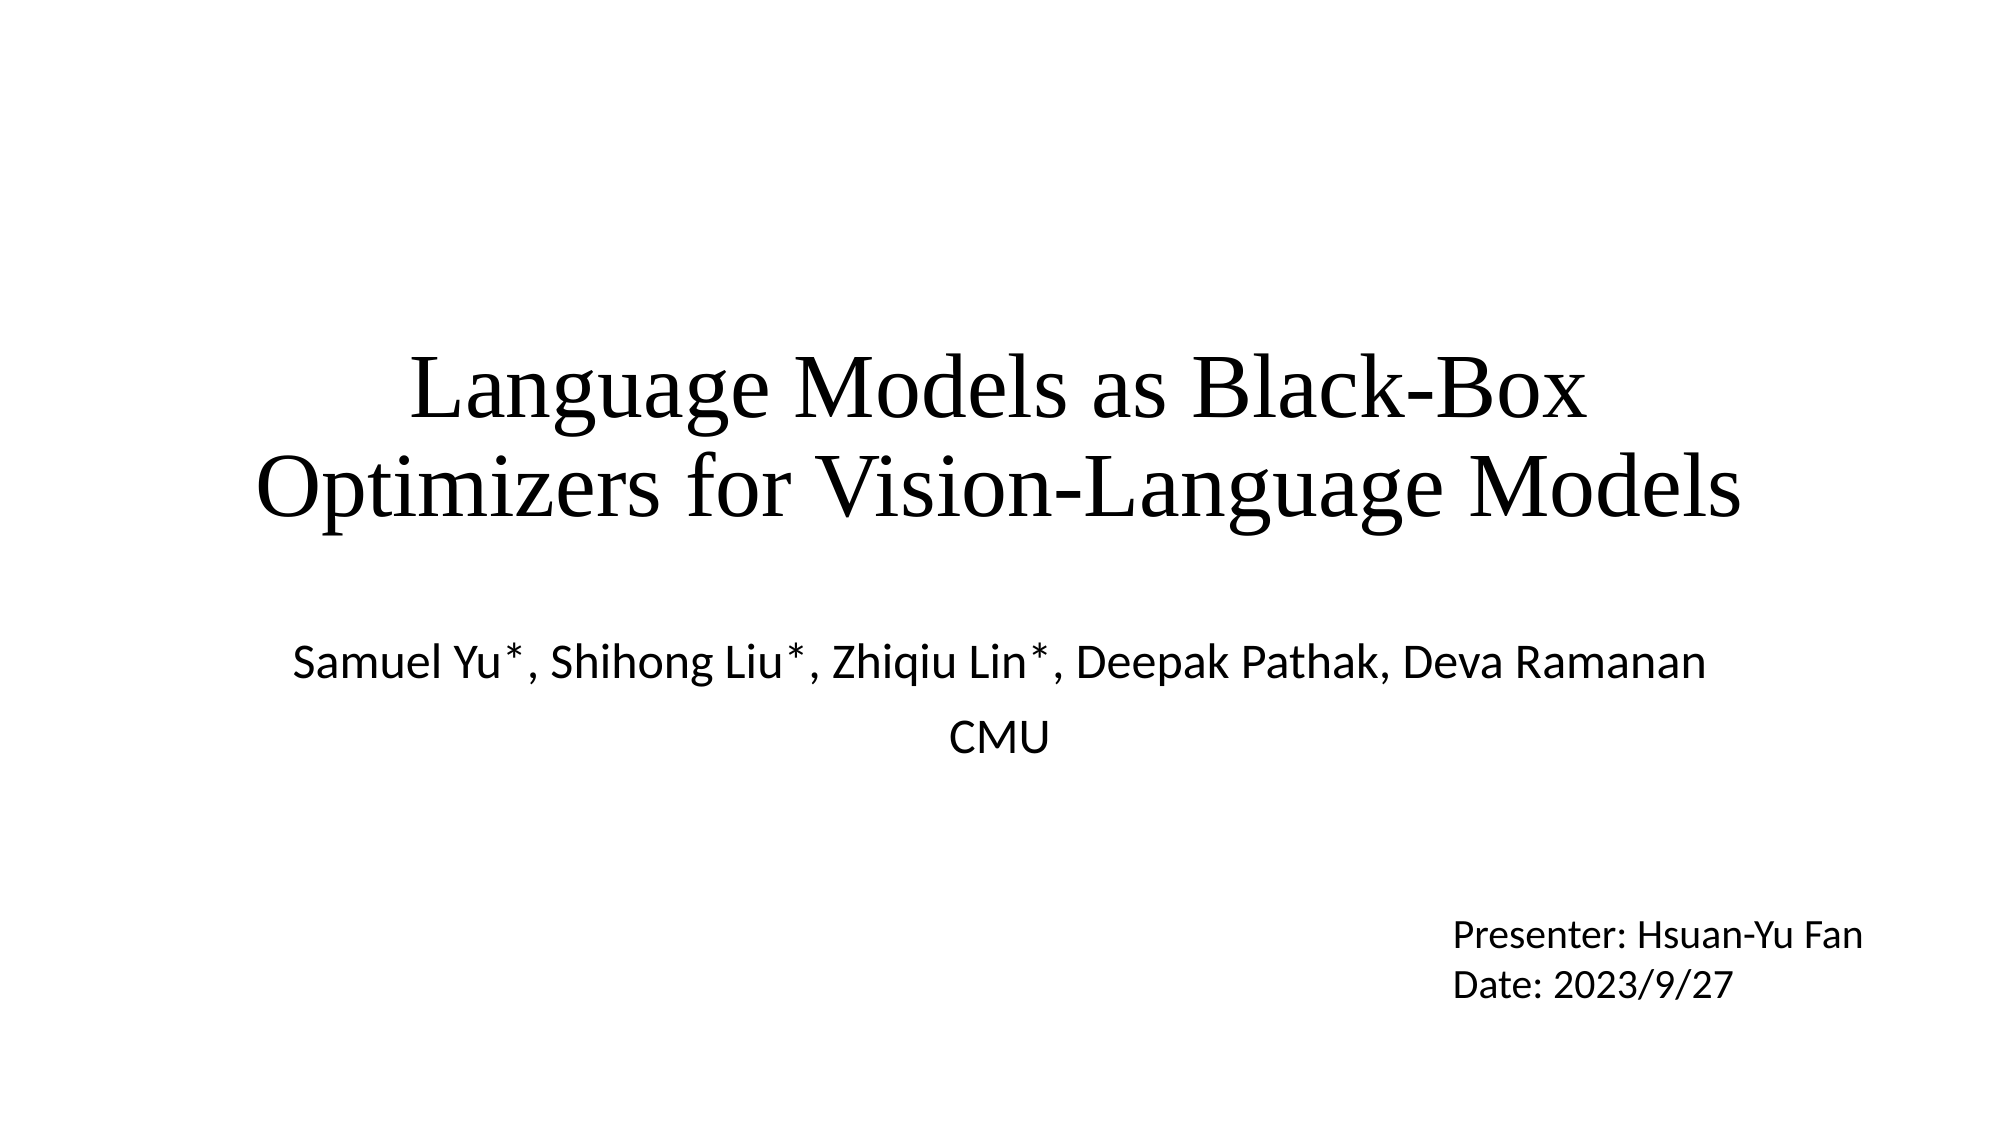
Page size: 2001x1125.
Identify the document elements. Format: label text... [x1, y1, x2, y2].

title Language Models as Black-Box Optimizers for Vision-Language Models [183, 312, 1817, 545]
text_box Presenter: Hsuan-Yu Fan Date: 2023/9/27 [1438, 899, 2000, 1015]
subtitle Samuel Yu*, Shihong Liu*, Zhiqiu Lin*, Deepak Pathak, Deva Ramanan CMU [249, 628, 1750, 900]
